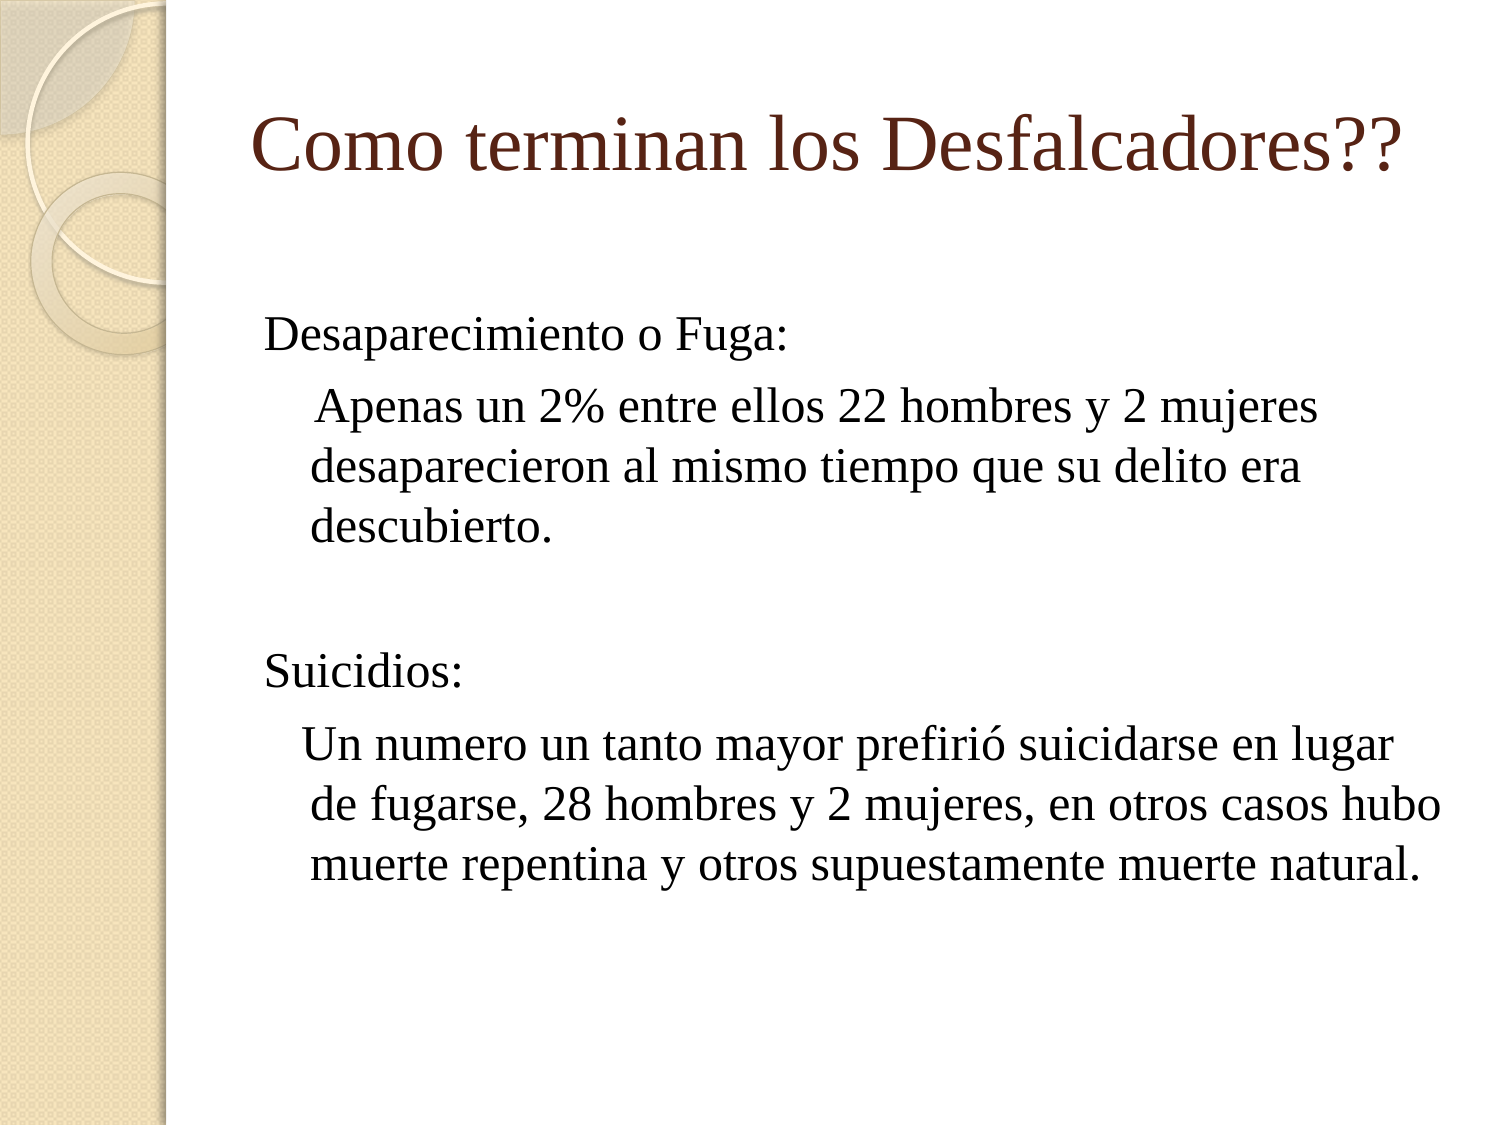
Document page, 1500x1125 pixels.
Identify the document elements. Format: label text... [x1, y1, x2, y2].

list Desaparecimiento o Fuga: Apenas un 2% entre ellos 22 hombres y 2 mujeres desaparecieron al mismo tiempo que su delito era descubierto. Suicidios: Un numero un tanto mayor prefirió suicidarse en lugar de fugarse, 28 hombres y 2 mujeres, en otros casos hubo muerte repentina y otros supuestamente muerte natural. [235, 292, 1466, 1025]
title Como terminan los Desfalcadores?? [235, 45, 1466, 233]
